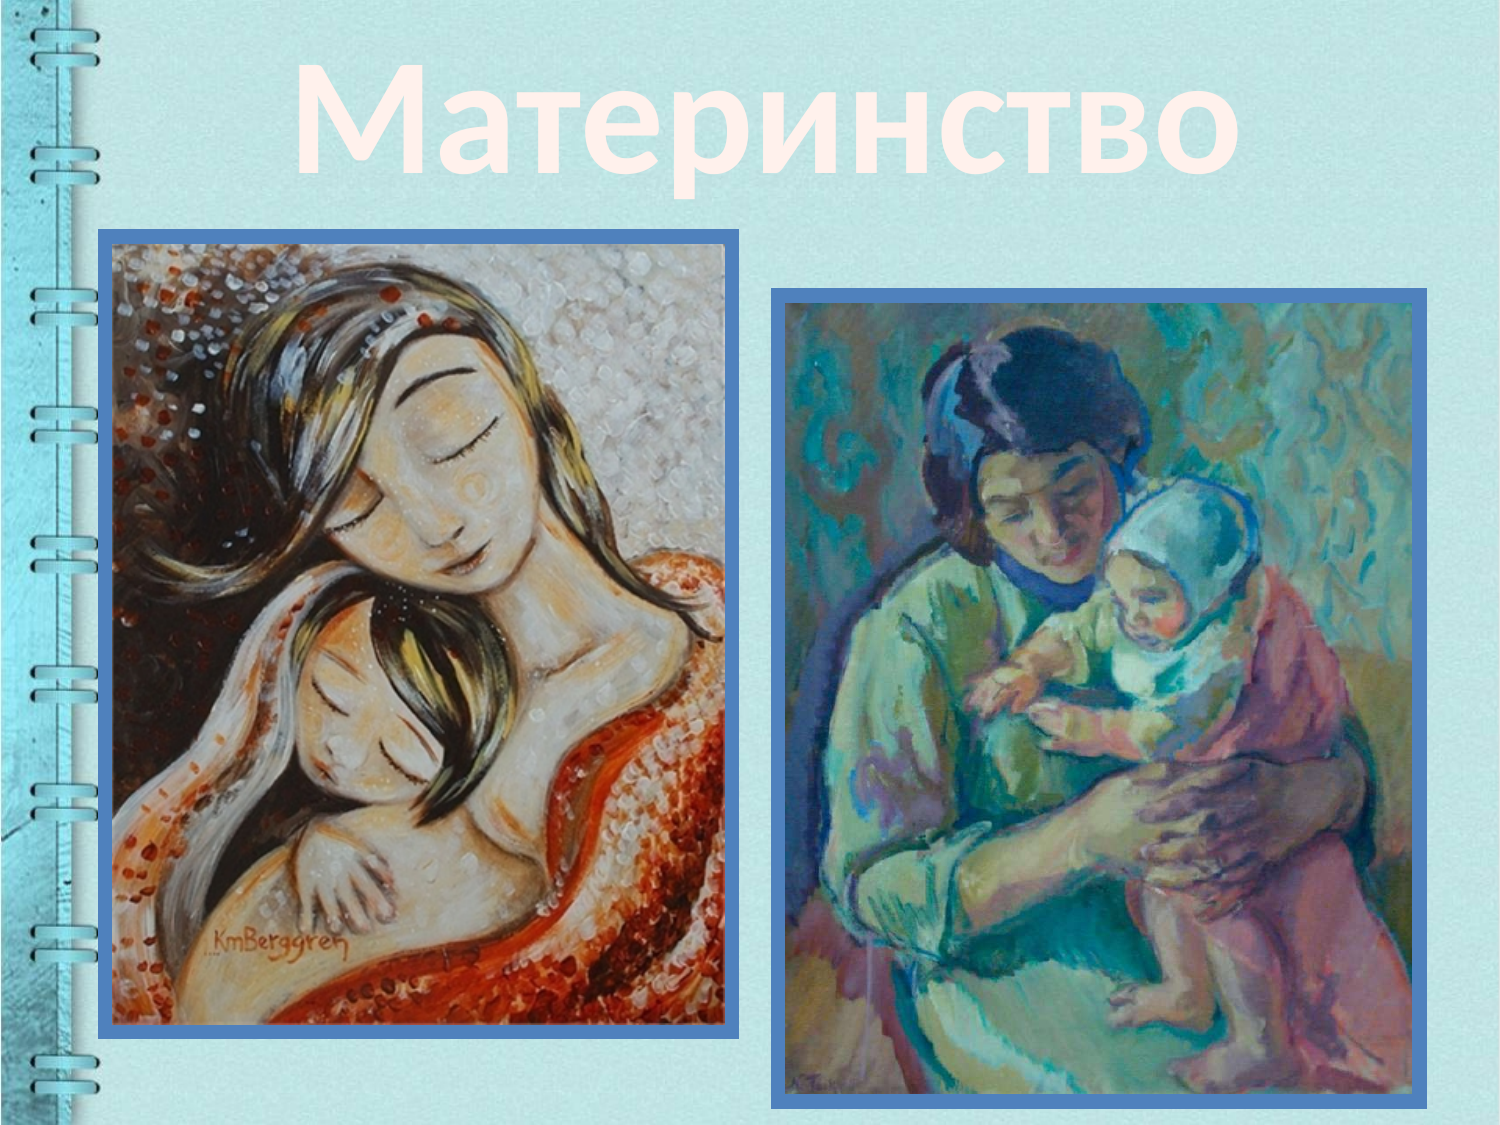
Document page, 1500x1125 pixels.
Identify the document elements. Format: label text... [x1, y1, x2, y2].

picture [0, 0, 1500, 1125]
text_box Материнство [222, 0, 1260, 215]
